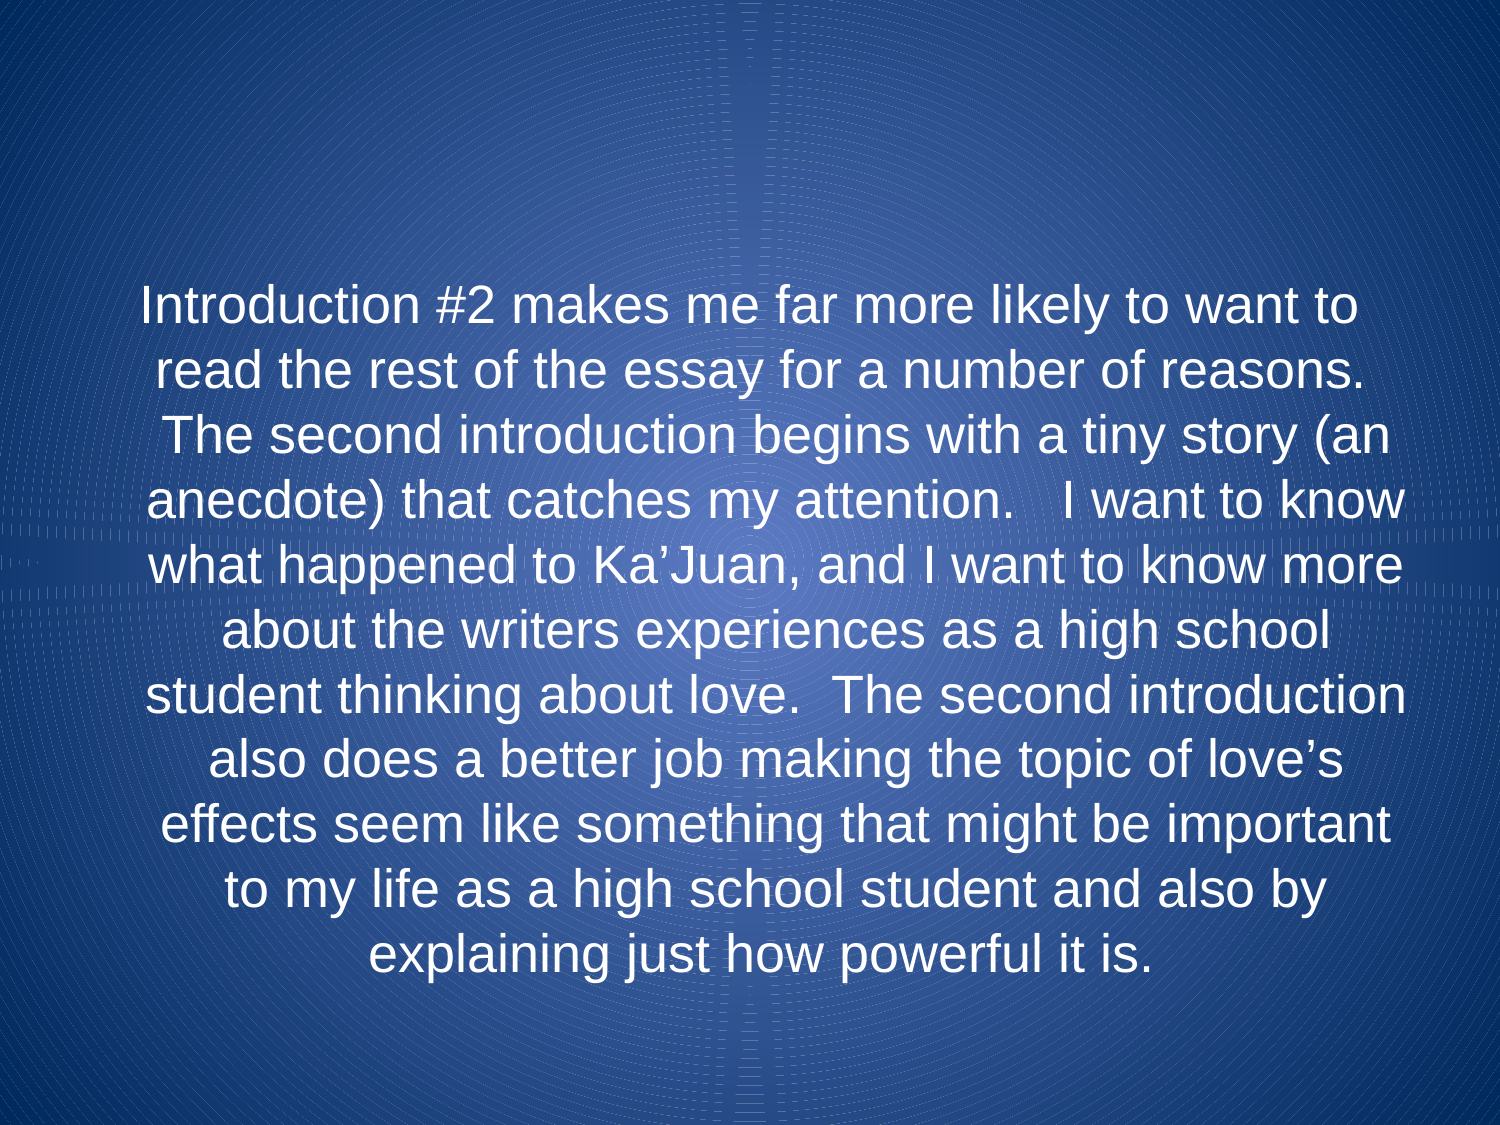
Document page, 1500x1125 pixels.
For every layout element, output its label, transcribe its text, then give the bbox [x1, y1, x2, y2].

list Introduction #2 makes me far more likely to want to read the rest of the essay for a number of reasons. The second introduction begins with a tiny story (an anecdote) that catches my attention. I want to know what happened to Ka’Juan, and I want to know more about the writers experiences as a high school student thinking about love. The second introduction also does a better job making the topic of love’s effects seem like something that might be important to my life as a high school student and also by explaining just how powerful it is. [75, 262, 1425, 1005]
